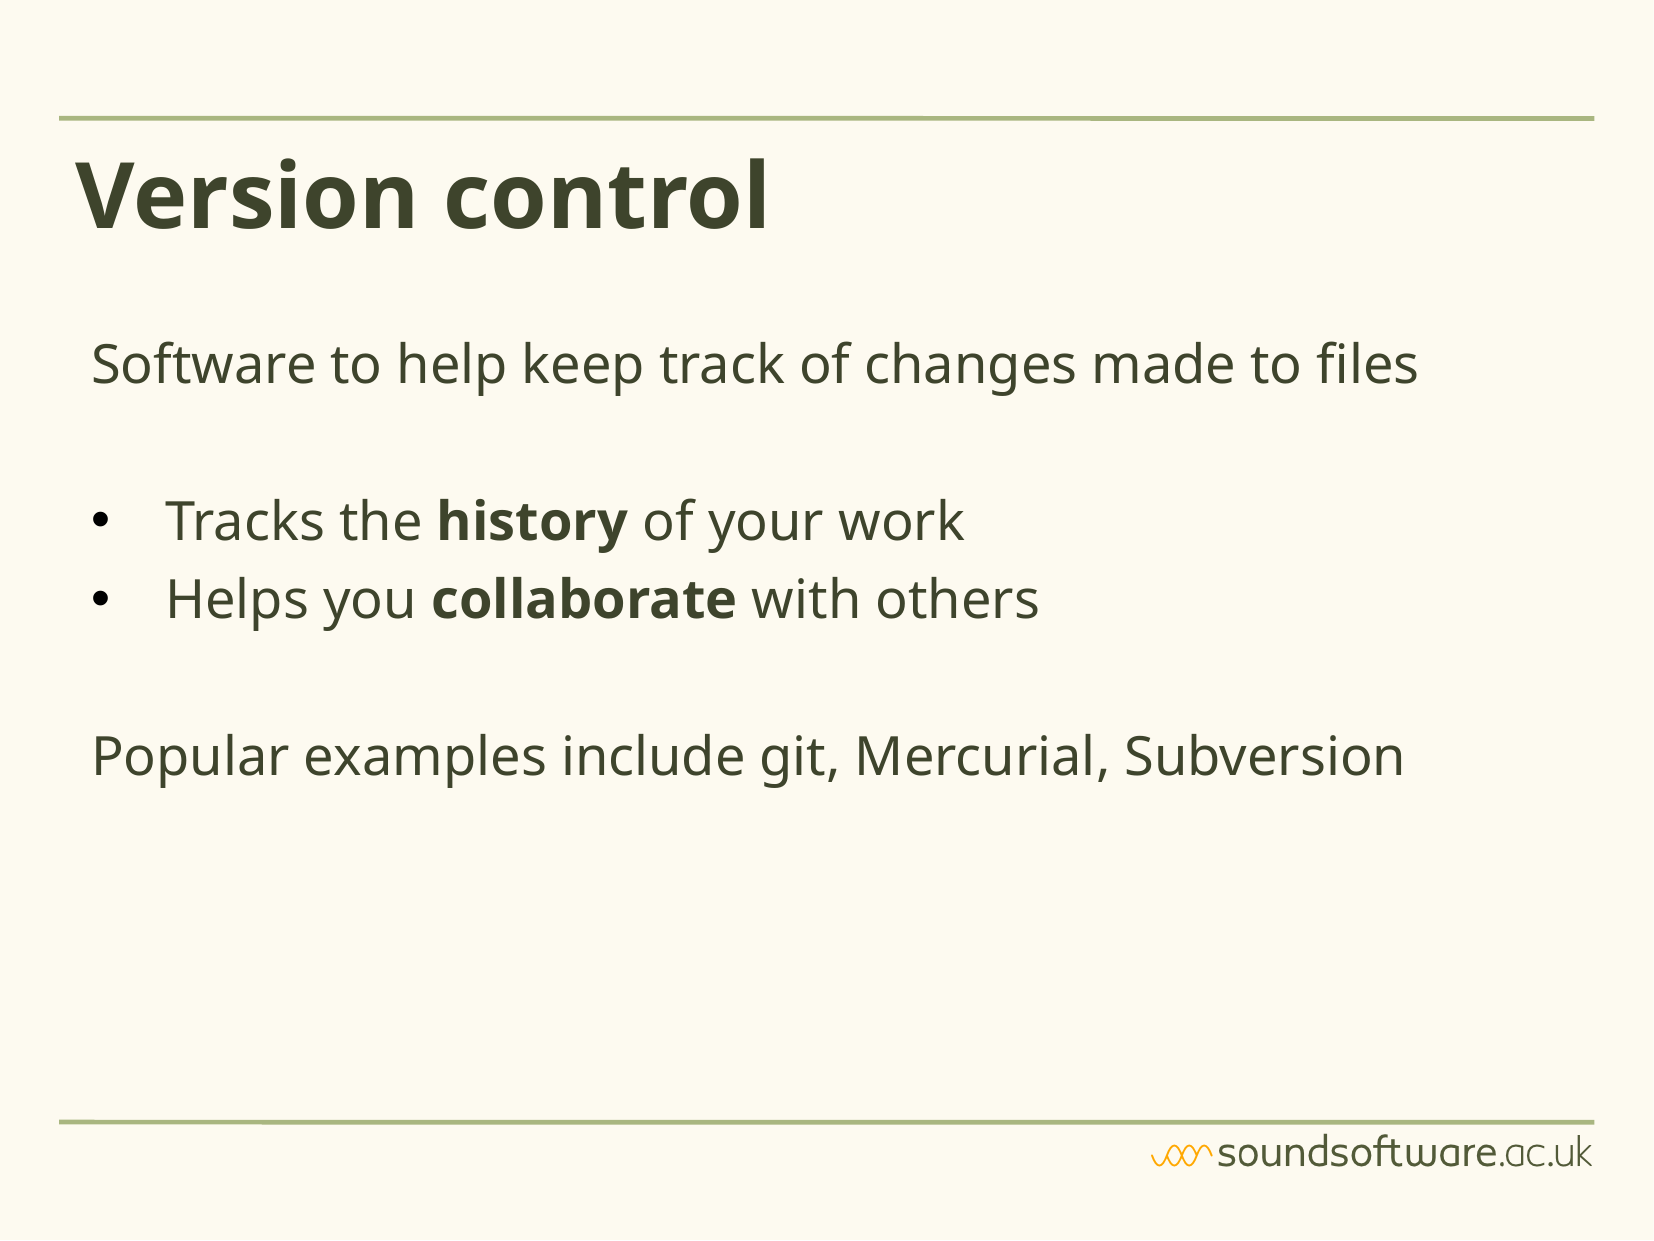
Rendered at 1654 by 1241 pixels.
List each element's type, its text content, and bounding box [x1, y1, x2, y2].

title Version control [59, 109, 1594, 274]
text_box Software to help keep track of changes made to files Tracks the history of your work Helps you collaborate with others Popular examples include git, Mercurial, Subversion [59, 321, 1594, 1140]
picture [1151, 1140, 1592, 1167]
